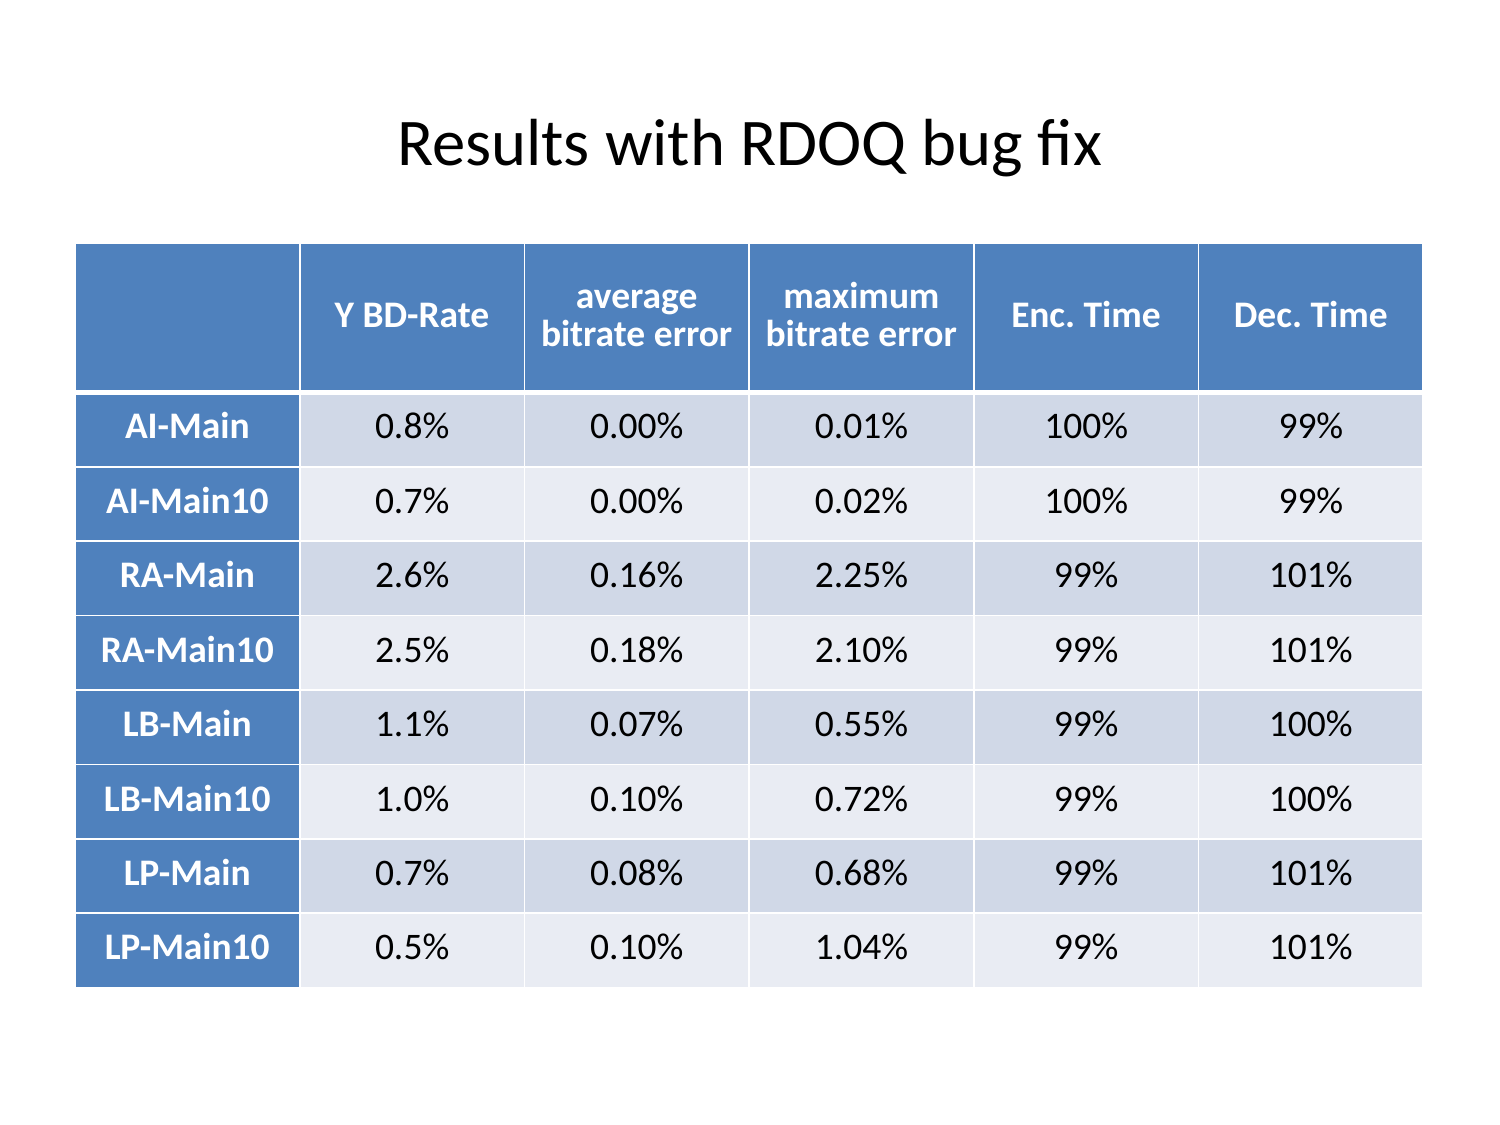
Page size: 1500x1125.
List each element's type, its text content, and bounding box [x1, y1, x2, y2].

table_cell 99% [975, 914, 1198, 987]
table_cell RA-Main10 [76, 616, 299, 689]
table_cell 0.8% [301, 395, 524, 466]
table_cell LP-Main [76, 840, 299, 912]
table_cell 1.0% [301, 765, 524, 838]
table_cell 0.08% [525, 840, 748, 912]
table_cell 0.5% [301, 914, 524, 987]
table_cell 99% [1199, 468, 1422, 540]
table_cell AI-Main10 [76, 468, 299, 540]
table_header Y BD-Rate [301, 244, 524, 390]
table_cell LB-Main10 [76, 765, 299, 838]
table_cell 0.68% [750, 840, 973, 912]
table_cell AI-Main [76, 395, 299, 466]
table_cell 99% [1199, 395, 1422, 466]
table_cell 101% [1199, 542, 1422, 615]
table_cell 0.02% [750, 468, 973, 540]
table_cell 99% [975, 765, 1198, 838]
table_cell 0.72% [750, 765, 973, 838]
table_cell 0.16% [525, 542, 748, 615]
table_cell 99% [975, 840, 1198, 912]
table_cell 0.7% [301, 468, 524, 540]
table_cell 0.10% [525, 765, 748, 838]
table_cell 2.25% [750, 542, 973, 615]
table_header average bitrate error [525, 244, 748, 390]
table_cell 1.04% [750, 914, 973, 987]
table_cell 99% [975, 691, 1198, 764]
title Results with RDOQ bug fix [75, 45, 1425, 233]
table_cell 101% [1199, 840, 1422, 912]
table_cell 0.10% [525, 914, 748, 987]
table_cell 0.07% [525, 691, 748, 764]
table_cell 2.5% [301, 616, 524, 689]
table_cell 101% [1199, 616, 1422, 689]
table_cell 0.18% [525, 616, 748, 689]
table_cell 2.10% [750, 616, 973, 689]
table_cell 100% [975, 395, 1198, 466]
table_cell 100% [1199, 765, 1422, 838]
table_cell 0.00% [525, 395, 748, 466]
table_cell 0.7% [301, 840, 524, 912]
table_cell 99% [975, 616, 1198, 689]
table_cell 100% [975, 468, 1198, 540]
table_cell RA-Main [76, 542, 299, 615]
table_header Enc. Time [975, 244, 1198, 390]
table_header maximum bitrate error [750, 244, 973, 390]
table_header [76, 244, 299, 390]
table_header Dec. Time [1199, 244, 1422, 390]
table_cell 1.1% [301, 691, 524, 764]
table_cell 100% [1199, 691, 1422, 764]
table_cell 0.00% [525, 468, 748, 540]
table_cell 101% [1199, 914, 1422, 987]
table_cell 0.55% [750, 691, 973, 764]
table_cell LB-Main [76, 691, 299, 764]
table_cell LP-Main10 [76, 914, 299, 987]
table_cell 0.01% [750, 395, 973, 466]
table_cell 2.6% [301, 542, 524, 615]
table_cell 99% [975, 542, 1198, 615]
